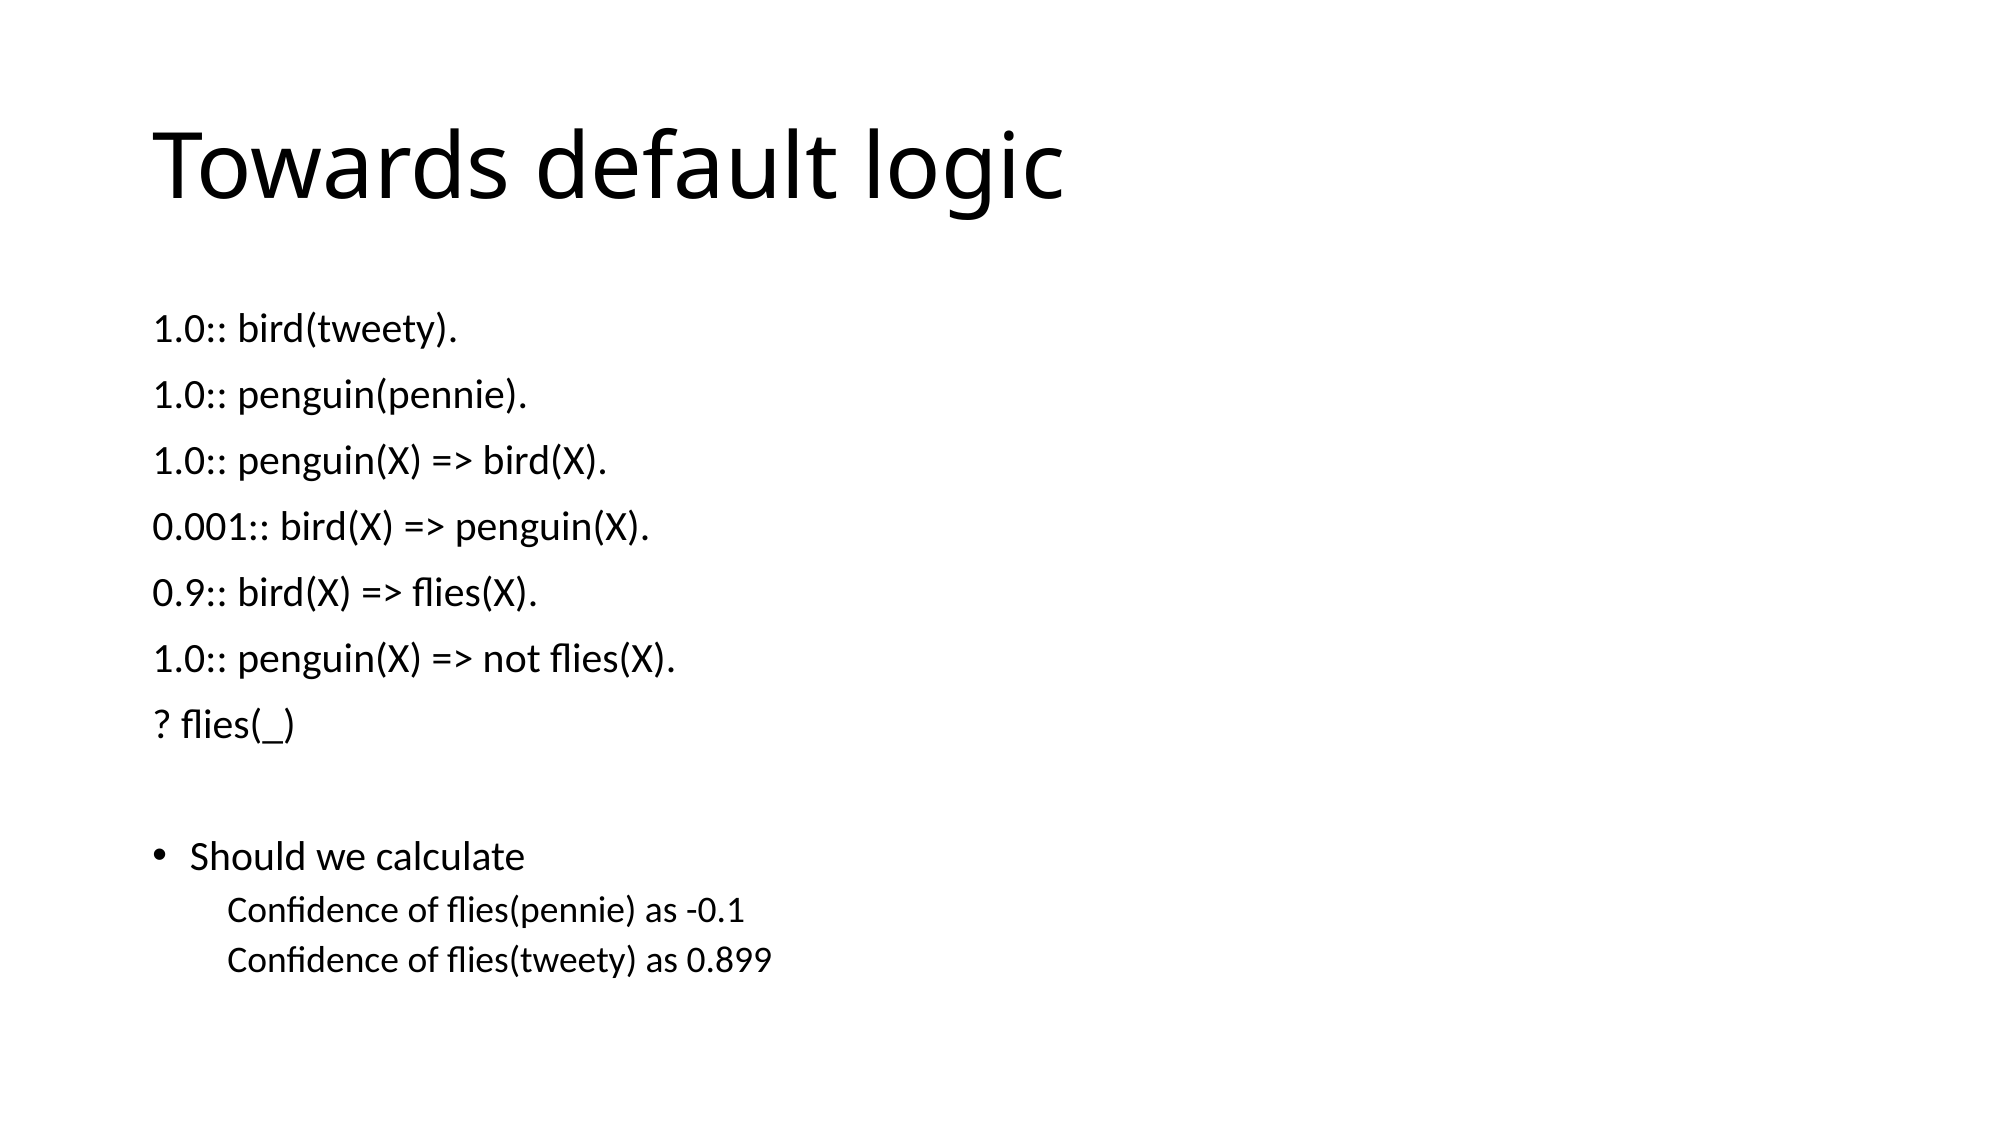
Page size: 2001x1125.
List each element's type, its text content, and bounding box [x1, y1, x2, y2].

title Towards default logic [137, 59, 1863, 278]
list 1.0:: bird(tweety). 1.0:: penguin(pennie). 1.0:: penguin(X) => bird(X). 0.001:: bird(X) => penguin(X). 0.9:: bird(X) => flies(X). 1.0:: penguin(X) => not flies(X). ? flies(_) Should we calculate Confidence of flies(pennie) as -0.1 Confidence of flies(tweety) as 0.899 [137, 299, 1863, 1014]
